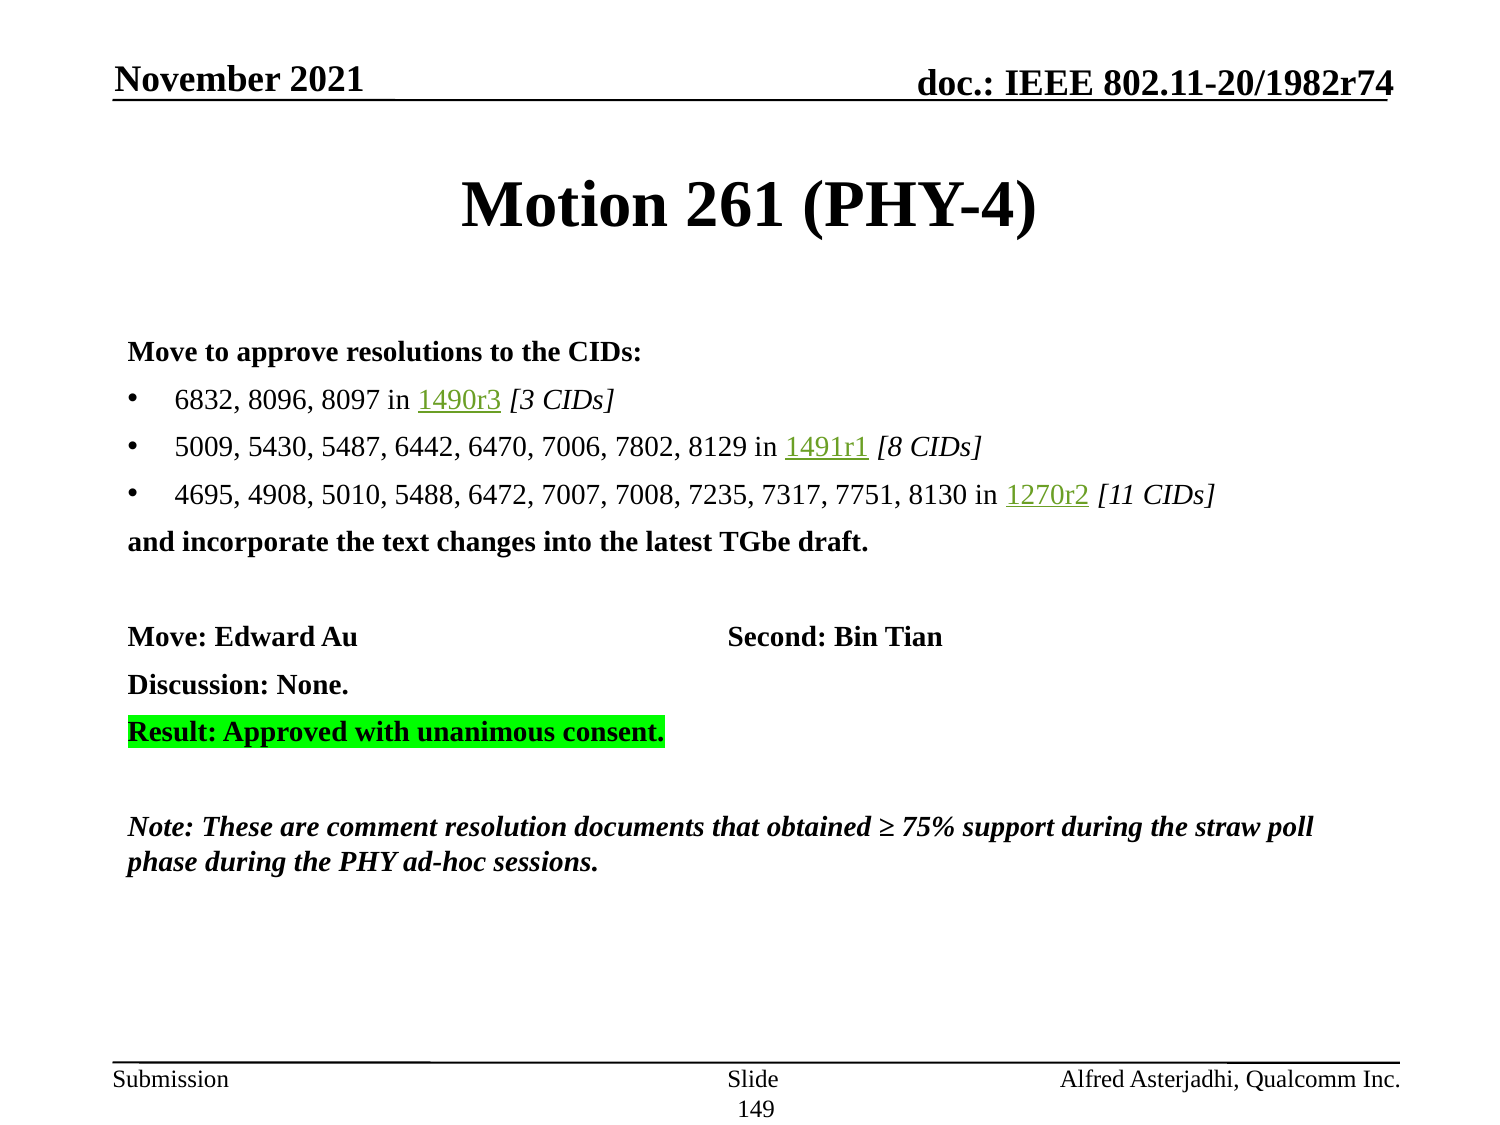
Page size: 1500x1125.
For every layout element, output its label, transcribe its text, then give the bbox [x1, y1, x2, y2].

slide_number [114, 54, 423, 100]
title Motion 261 (PHY-4) [112, 112, 1388, 288]
footer Alfred Asterjadhi, Qualcomm Inc. [878, 1061, 1402, 1093]
slide_number Slide 149 [712, 1061, 800, 1123]
list Move to approve resolutions to the CIDs: 6832, 8096, 8097 in 1490r3 [3 CIDs] 5009, 5430, 5487, 6442, 6470, 7006, 7802, 8129 in 1491r1 [8 CIDs] 4695, 4908, 5010, 5488, 6472, 7007, 7008, 7235, 7317, 7751, 8130 in 1270r2 [11 CIDs] and incorporate the text changes into the latest TGbe draft. Move: Edward Au Second: Bin Tian Discussion: None. Result: Approved with unanimous consent. Note: These are comment resolution documents that obtained ≥ 75% support during the straw poll phase during the PHY ad-hoc sessions. [112, 324, 1388, 1063]
